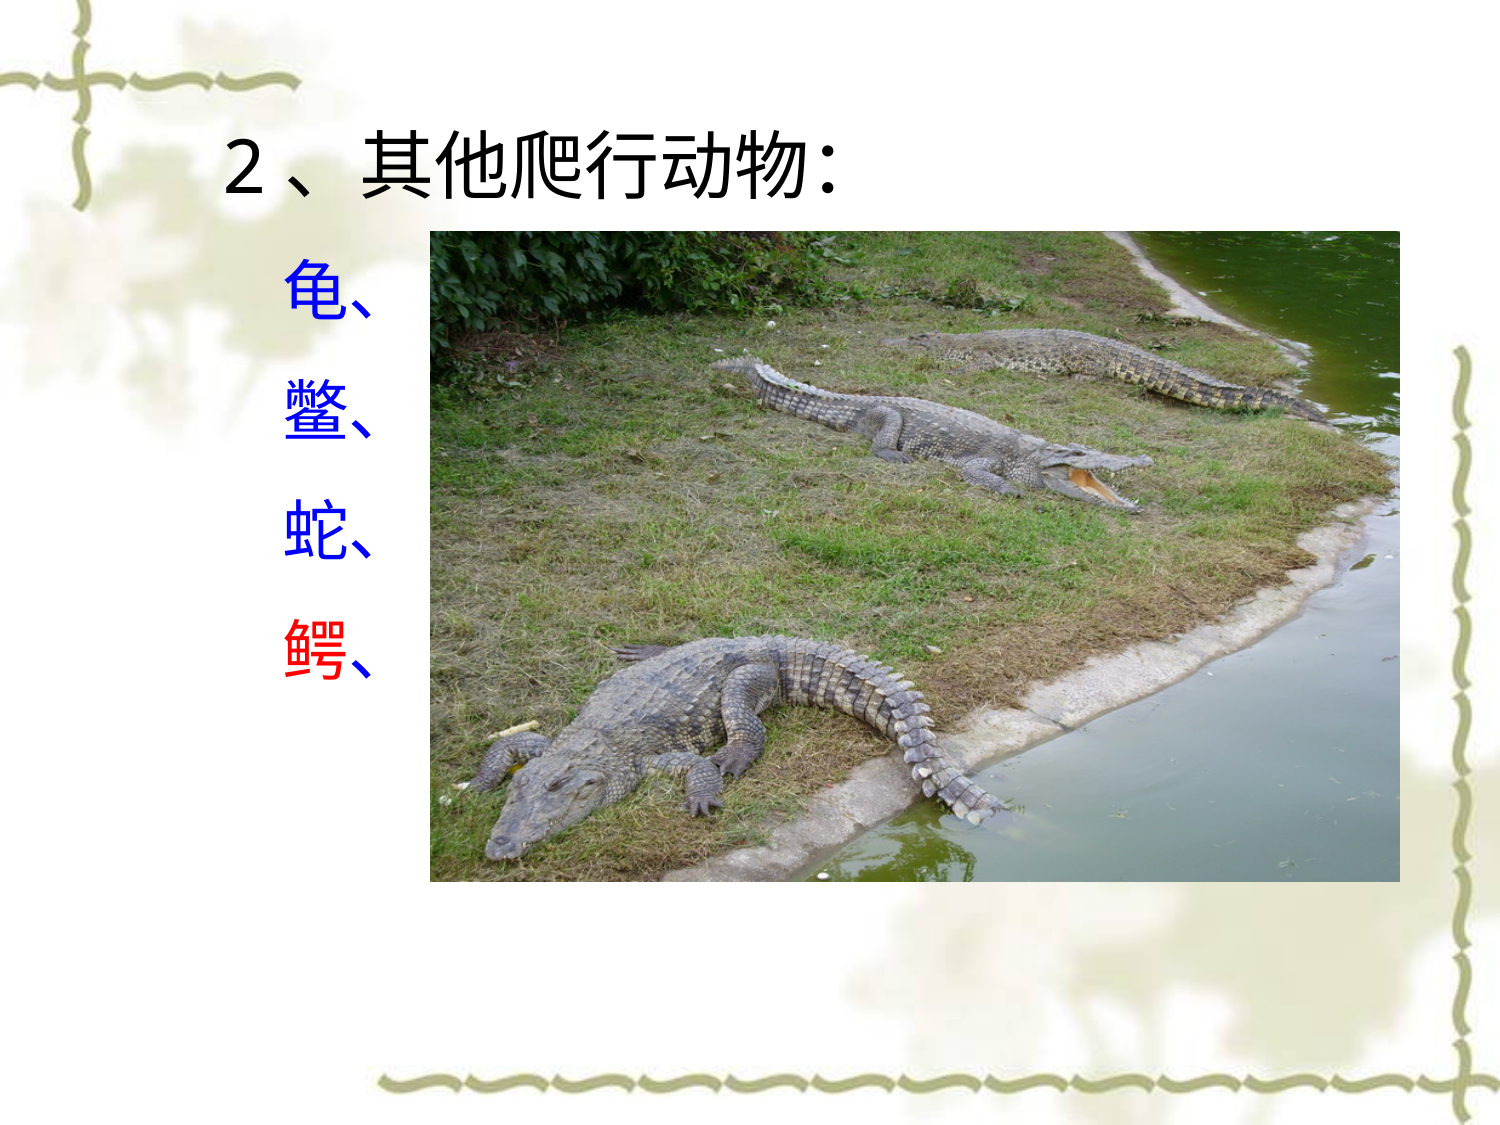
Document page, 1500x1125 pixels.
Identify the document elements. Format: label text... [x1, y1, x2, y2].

text_box 2、其他爬行动物： 龟、 鳖、 蛇、 鳄、 [206, 66, 1441, 696]
picture [0, 0, 1500, 1125]
